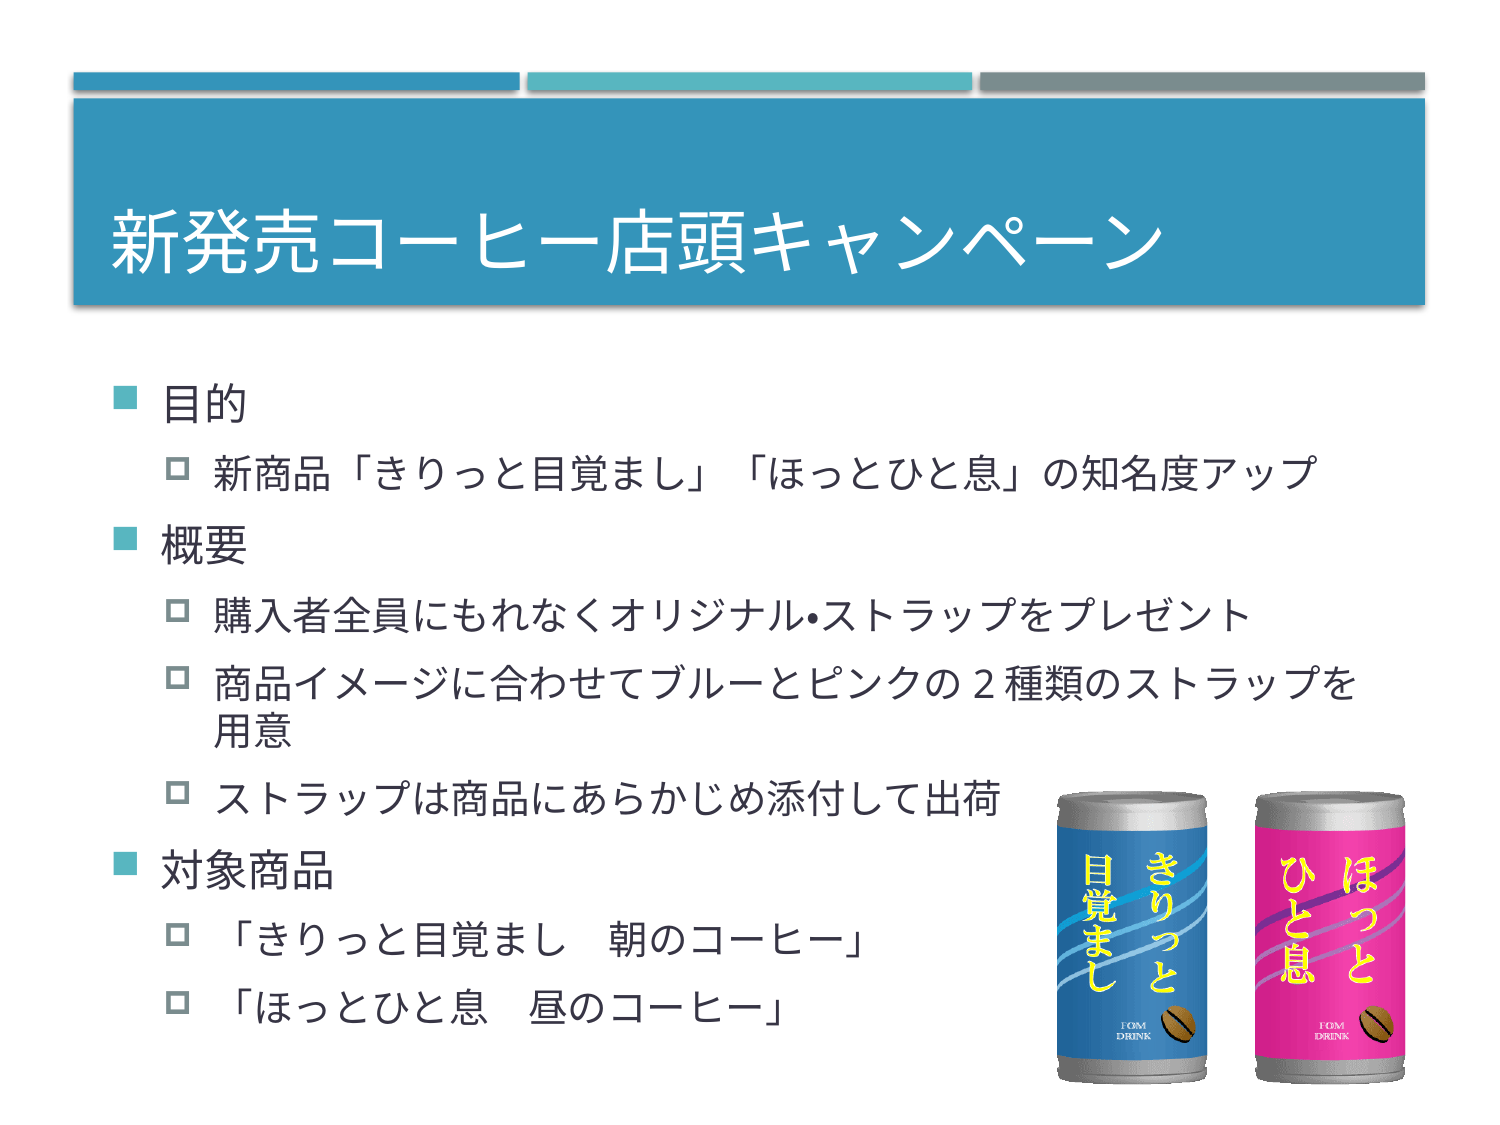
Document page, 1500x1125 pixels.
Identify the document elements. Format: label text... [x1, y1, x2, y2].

list 目的 新商品「きりっと目覚まし」「ほっとひと息」の知名度アップ 概要 購入者全員にもれなくオリジナル・ストラップをプレゼント 商品イメージに合わせてブルーとピンクの2種類のストラップを用意 ストラップは商品にあらかじめ添付して出荷 対象商品 「きりっと目覚まし 朝のコーヒー」 「ほっとひと息 昼のコーヒー」 [95, 365, 1406, 1042]
picture [1056, 788, 1209, 1085]
picture [1254, 788, 1407, 1085]
title 新発売コーヒー店頭キャンペーン [95, 112, 1406, 291]
